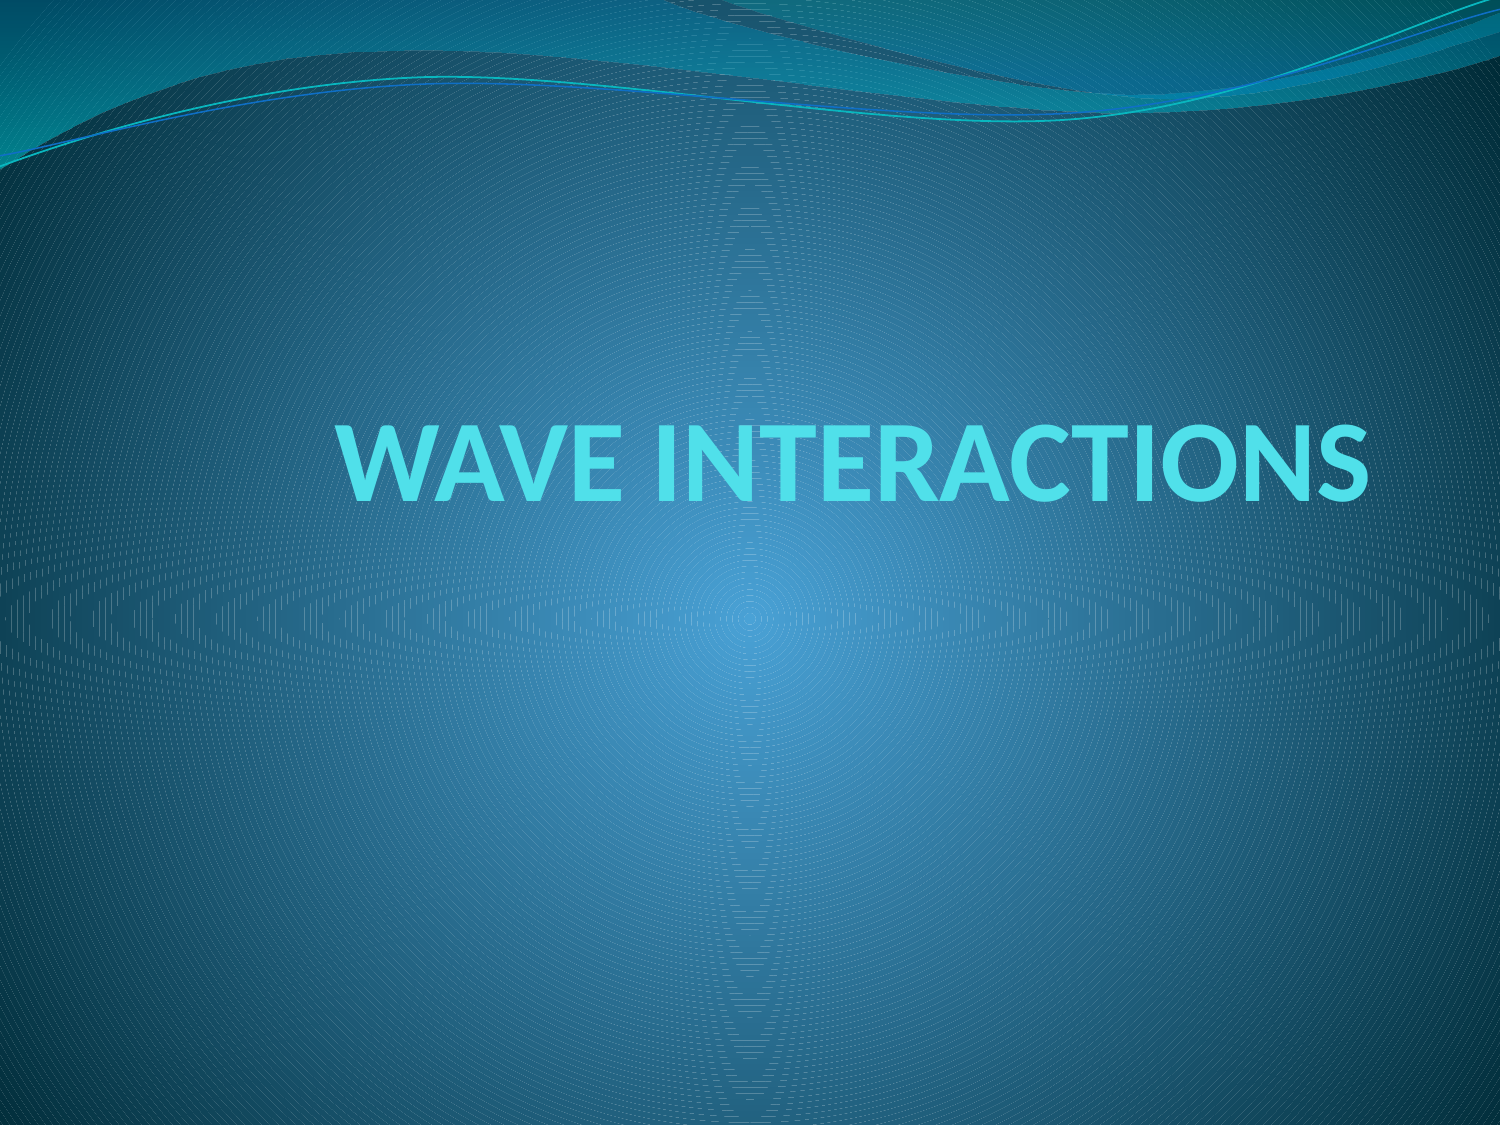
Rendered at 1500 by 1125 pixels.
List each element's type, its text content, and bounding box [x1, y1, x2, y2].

title WAVE INTERACTIONS [87, 224, 1376, 525]
